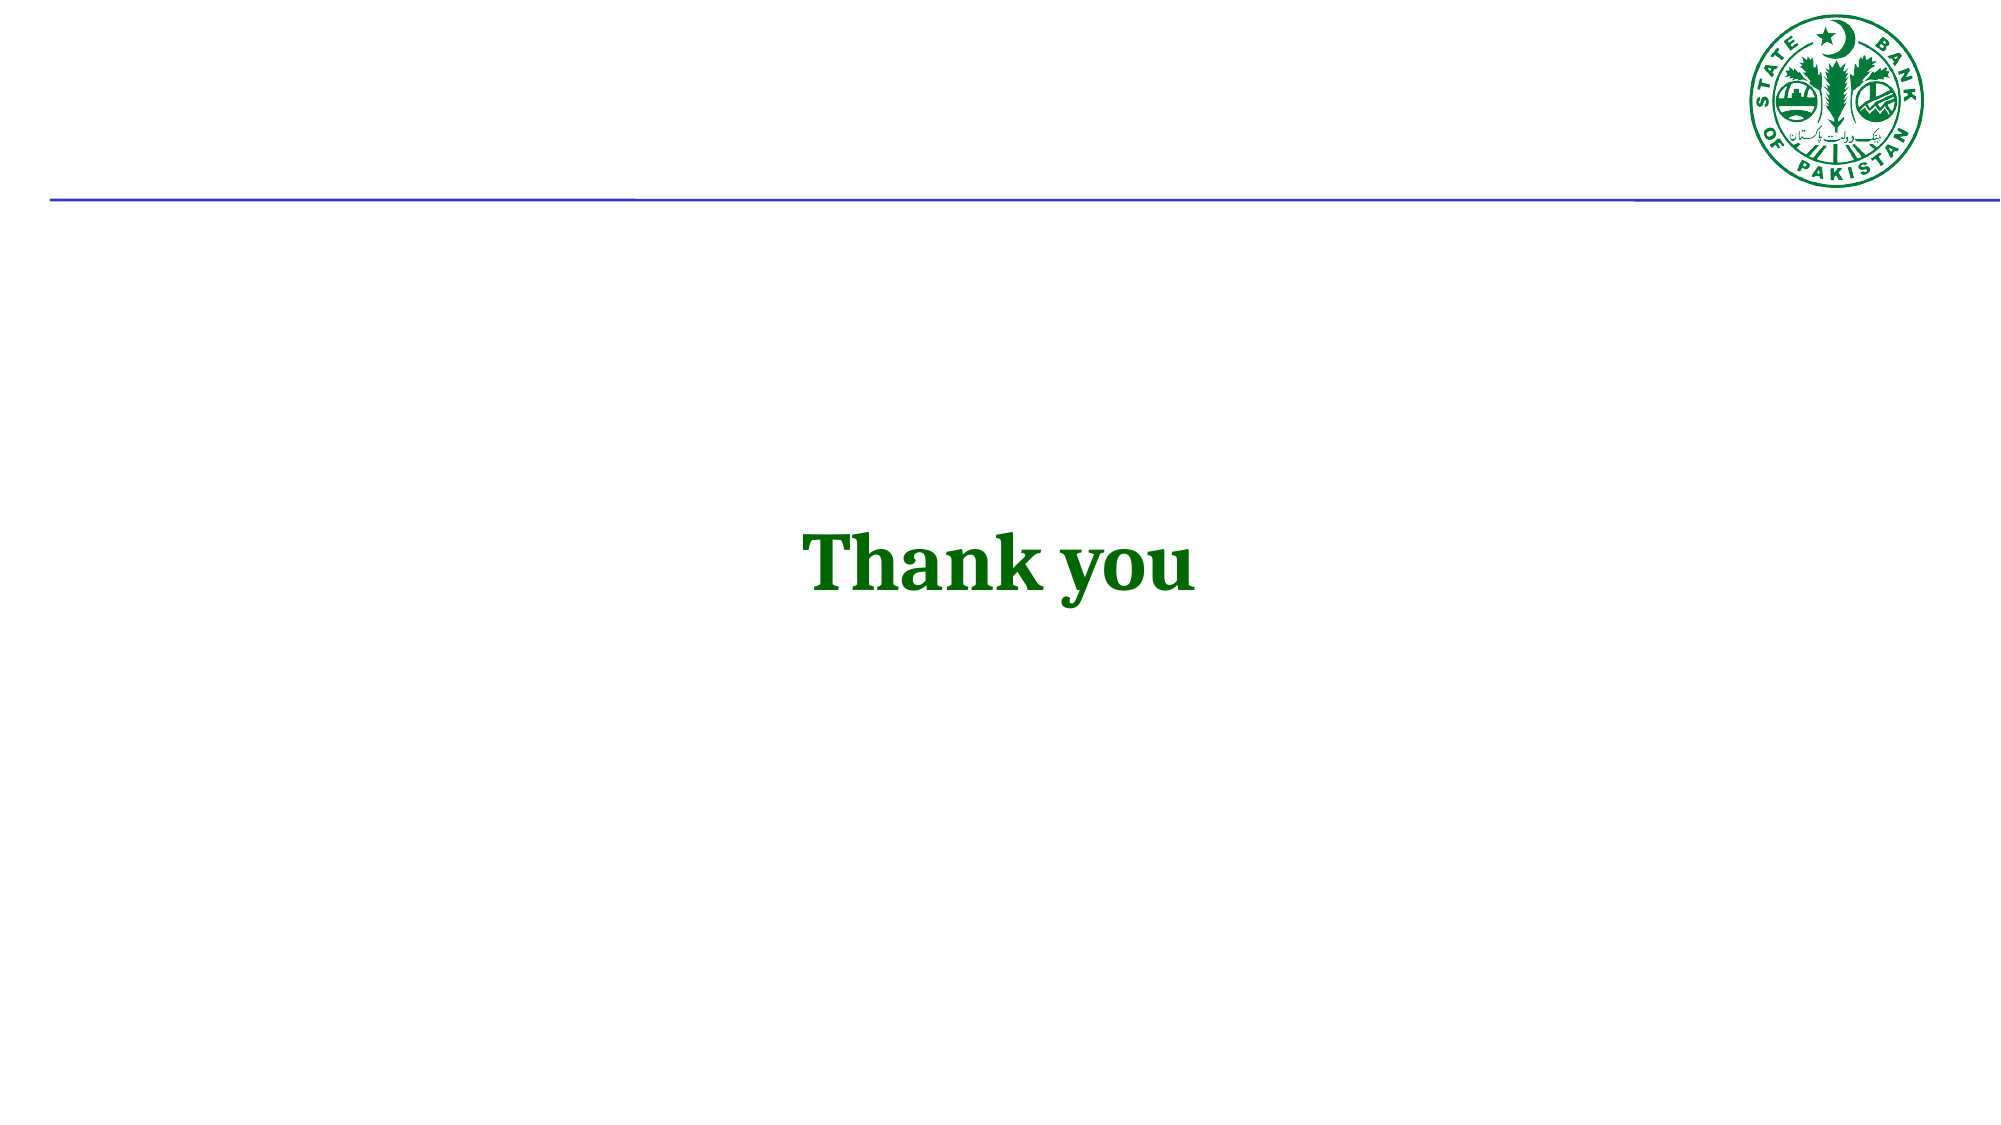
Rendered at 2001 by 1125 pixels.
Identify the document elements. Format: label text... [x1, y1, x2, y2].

picture [1746, 10, 1927, 191]
title Thank you [143, 506, 1857, 608]
